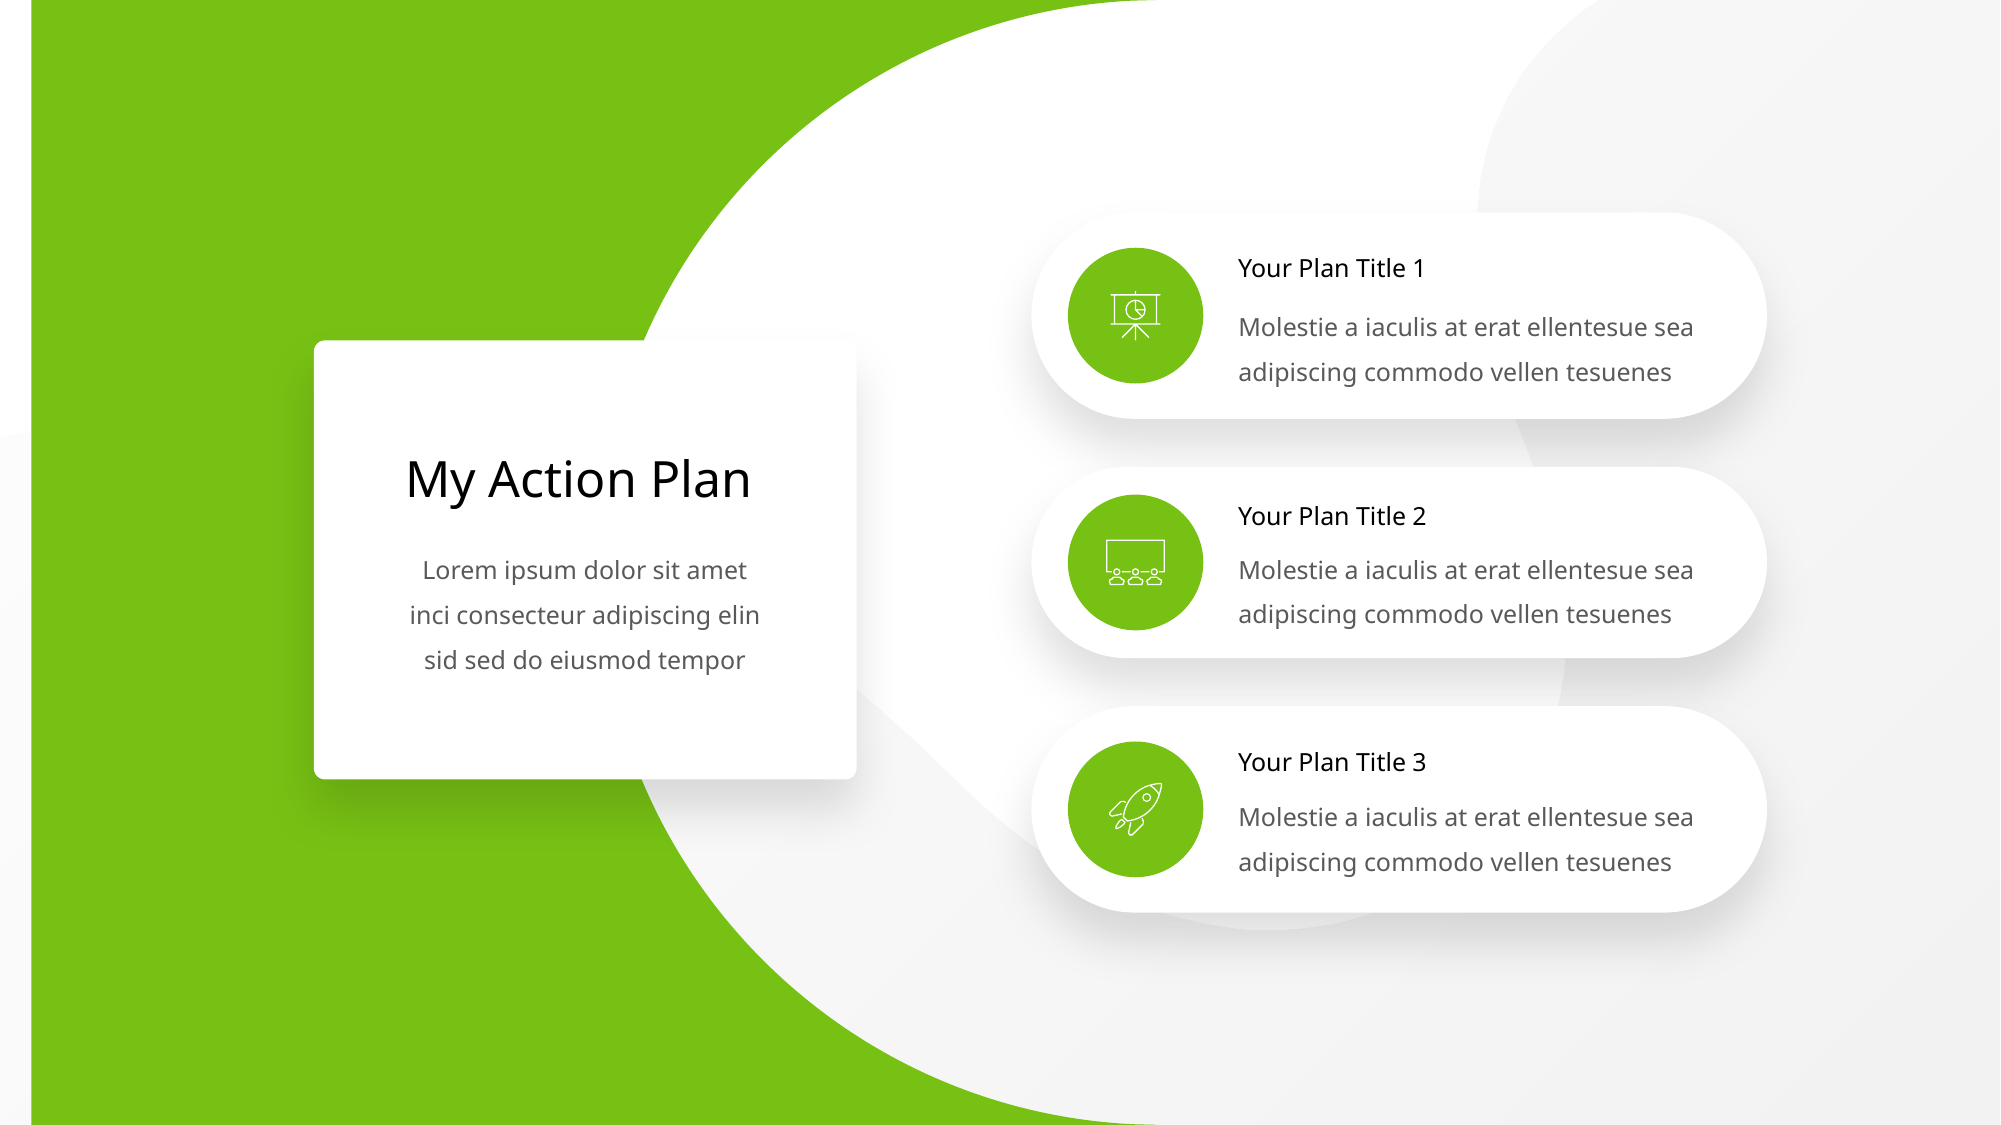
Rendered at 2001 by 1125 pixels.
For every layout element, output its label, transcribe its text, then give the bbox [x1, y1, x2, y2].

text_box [1067, 494, 1204, 631]
picture [0, 0, 1125, 1125]
text_box Molestie a iaculis at erat ellentesue sea adipiscing commodo vellen tesuenes [1223, 531, 1713, 637]
text_box [1125, 705, 1769, 914]
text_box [1067, 247, 1204, 384]
text_box [1125, 211, 1769, 420]
text_box Molestie a iaculis at erat ellentesue sea adipiscing commodo vellen tesuenes [1223, 288, 1713, 394]
text_box Your Plan Title 3 [1223, 739, 1686, 779]
text_box Molestie a iaculis at erat ellentesue sea adipiscing commodo vellen tesuenes [1223, 779, 1713, 884]
text_box Your Plan Title 2 [1223, 492, 1686, 531]
text_box [1125, 465, 1769, 660]
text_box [1067, 741, 1204, 878]
text_box Your Plan Title 1 [1223, 245, 1686, 288]
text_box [382, 439, 788, 679]
